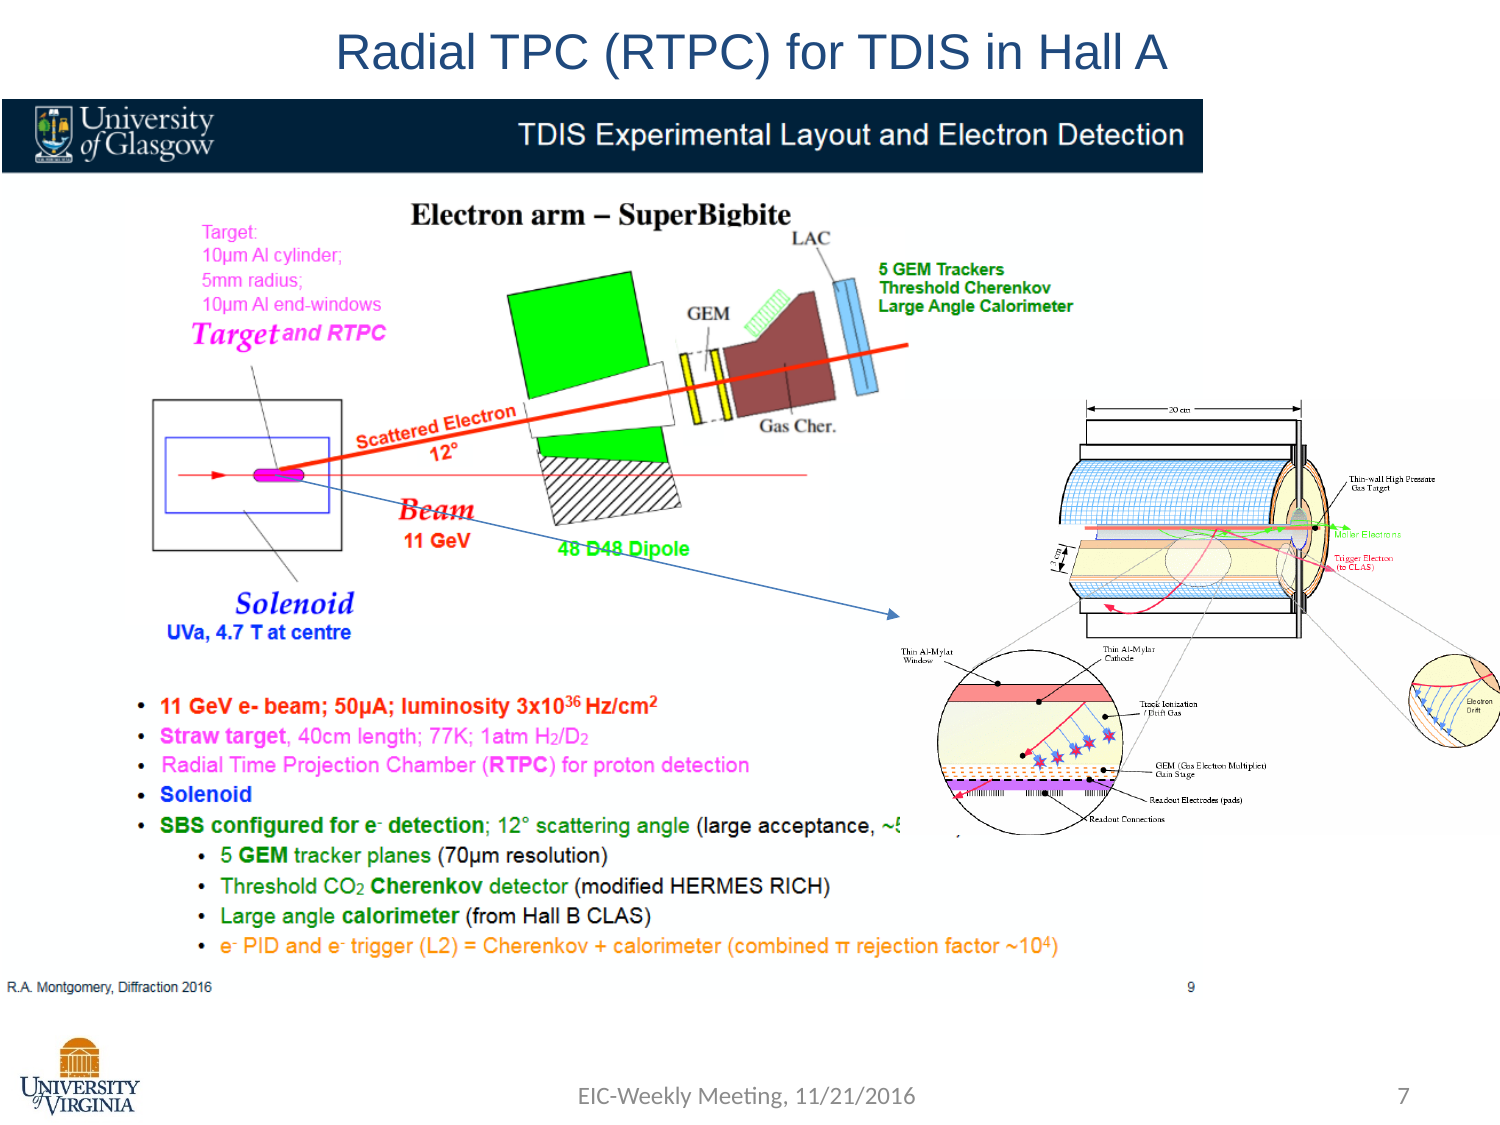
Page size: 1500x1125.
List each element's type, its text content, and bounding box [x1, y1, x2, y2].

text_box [274, 474, 901, 618]
title Radial TPC (RTPC) for TDIS in Hall A [1, 0, 1500, 100]
picture [2, 99, 1500, 1000]
slide_number 7 [1074, 1065, 1425, 1125]
picture [0, 1035, 150, 1125]
footer EIC-Weekly Meeting, 11/21/2016 [487, 1065, 1013, 1125]
